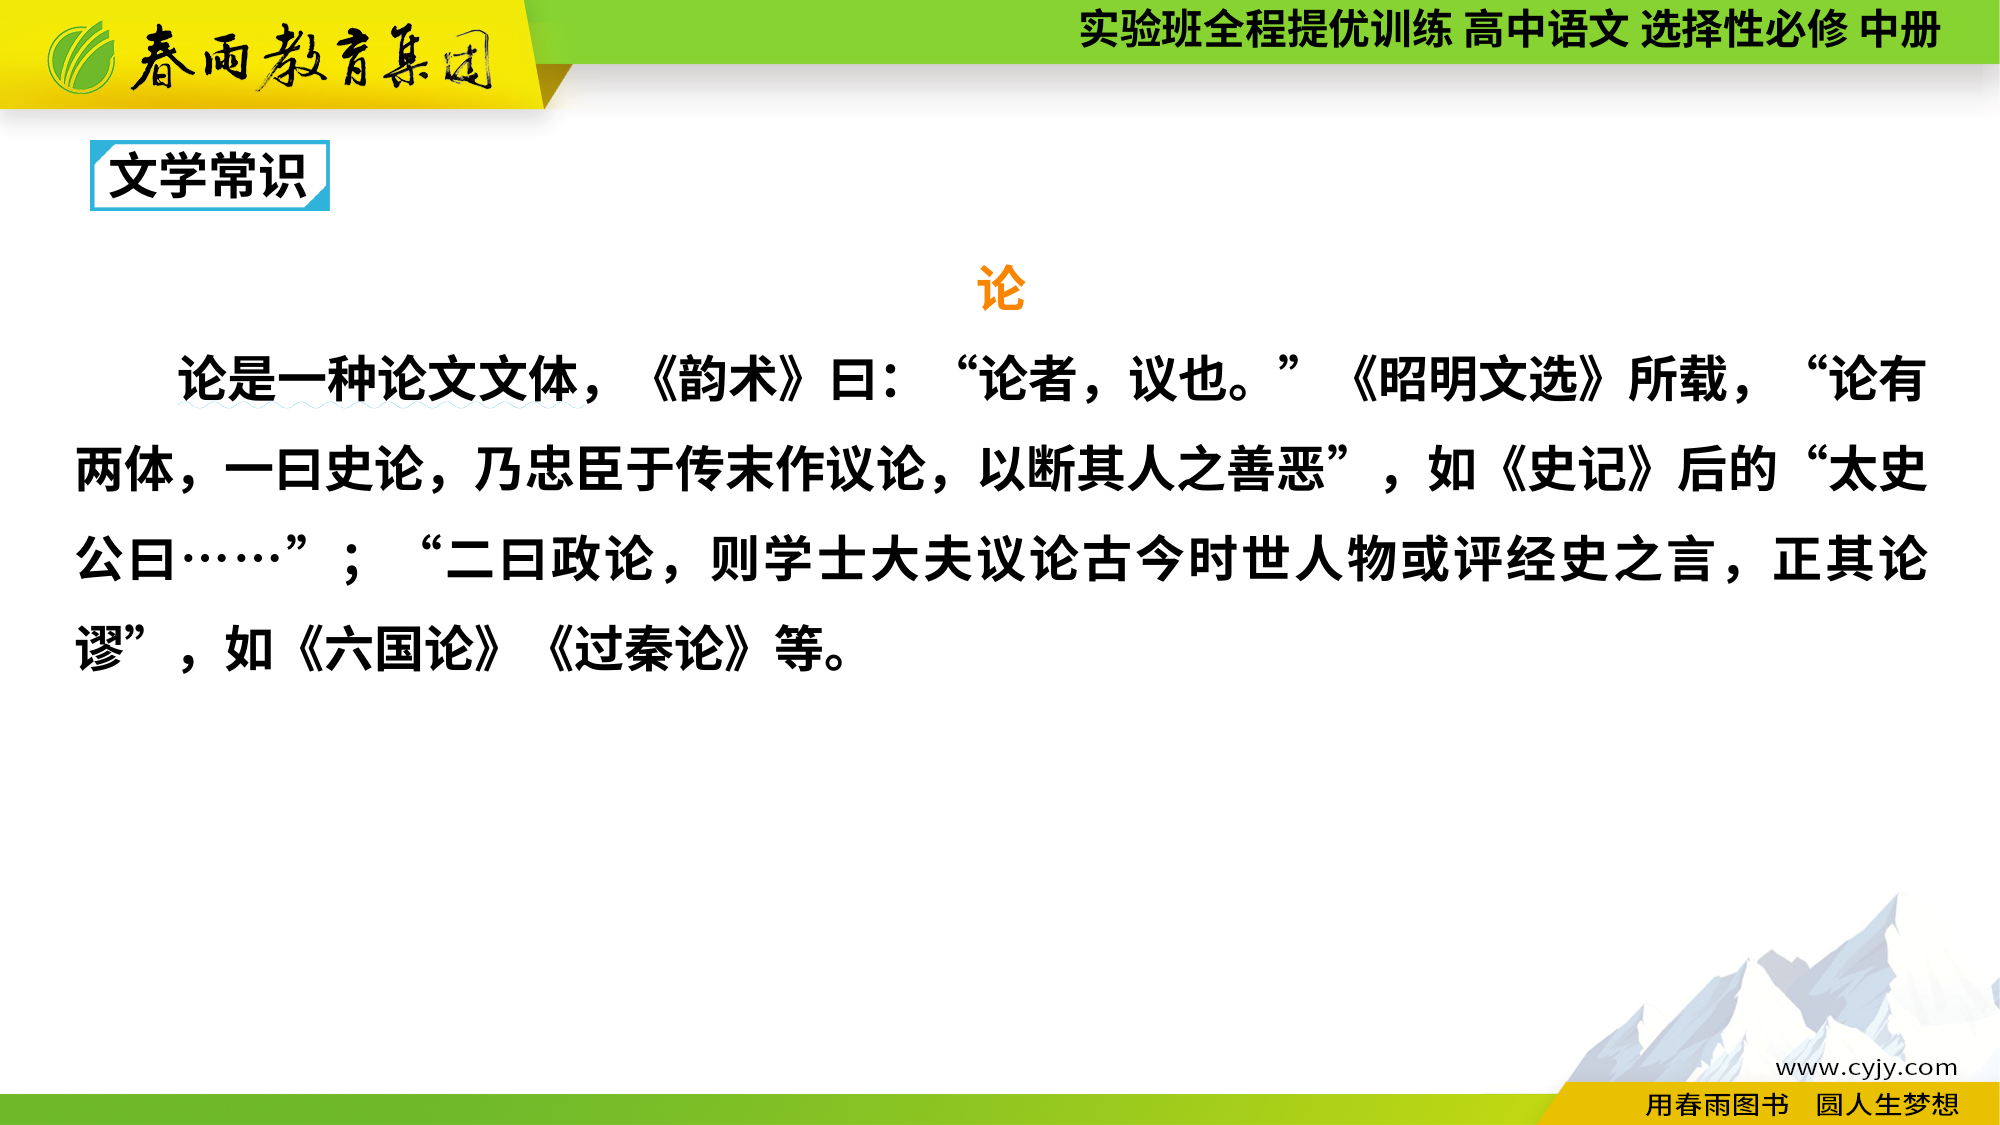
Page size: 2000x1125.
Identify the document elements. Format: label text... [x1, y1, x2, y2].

list 论 论是一种论文文体，《韵术》曰：“论者，议也。”《昭明文选》所载，“论有两体，一曰史论，乃忠臣于传末作议论，以断其人之善恶”，如《史记》后的“太史公曰……”；“二曰政论，则学士大夫议论古今时世人物或评经史之言，正其论谬”，如《六国论》《过秦论》等。 [59, 220, 1944, 690]
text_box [89, 136, 330, 214]
picture [0, 0, 2000, 1125]
